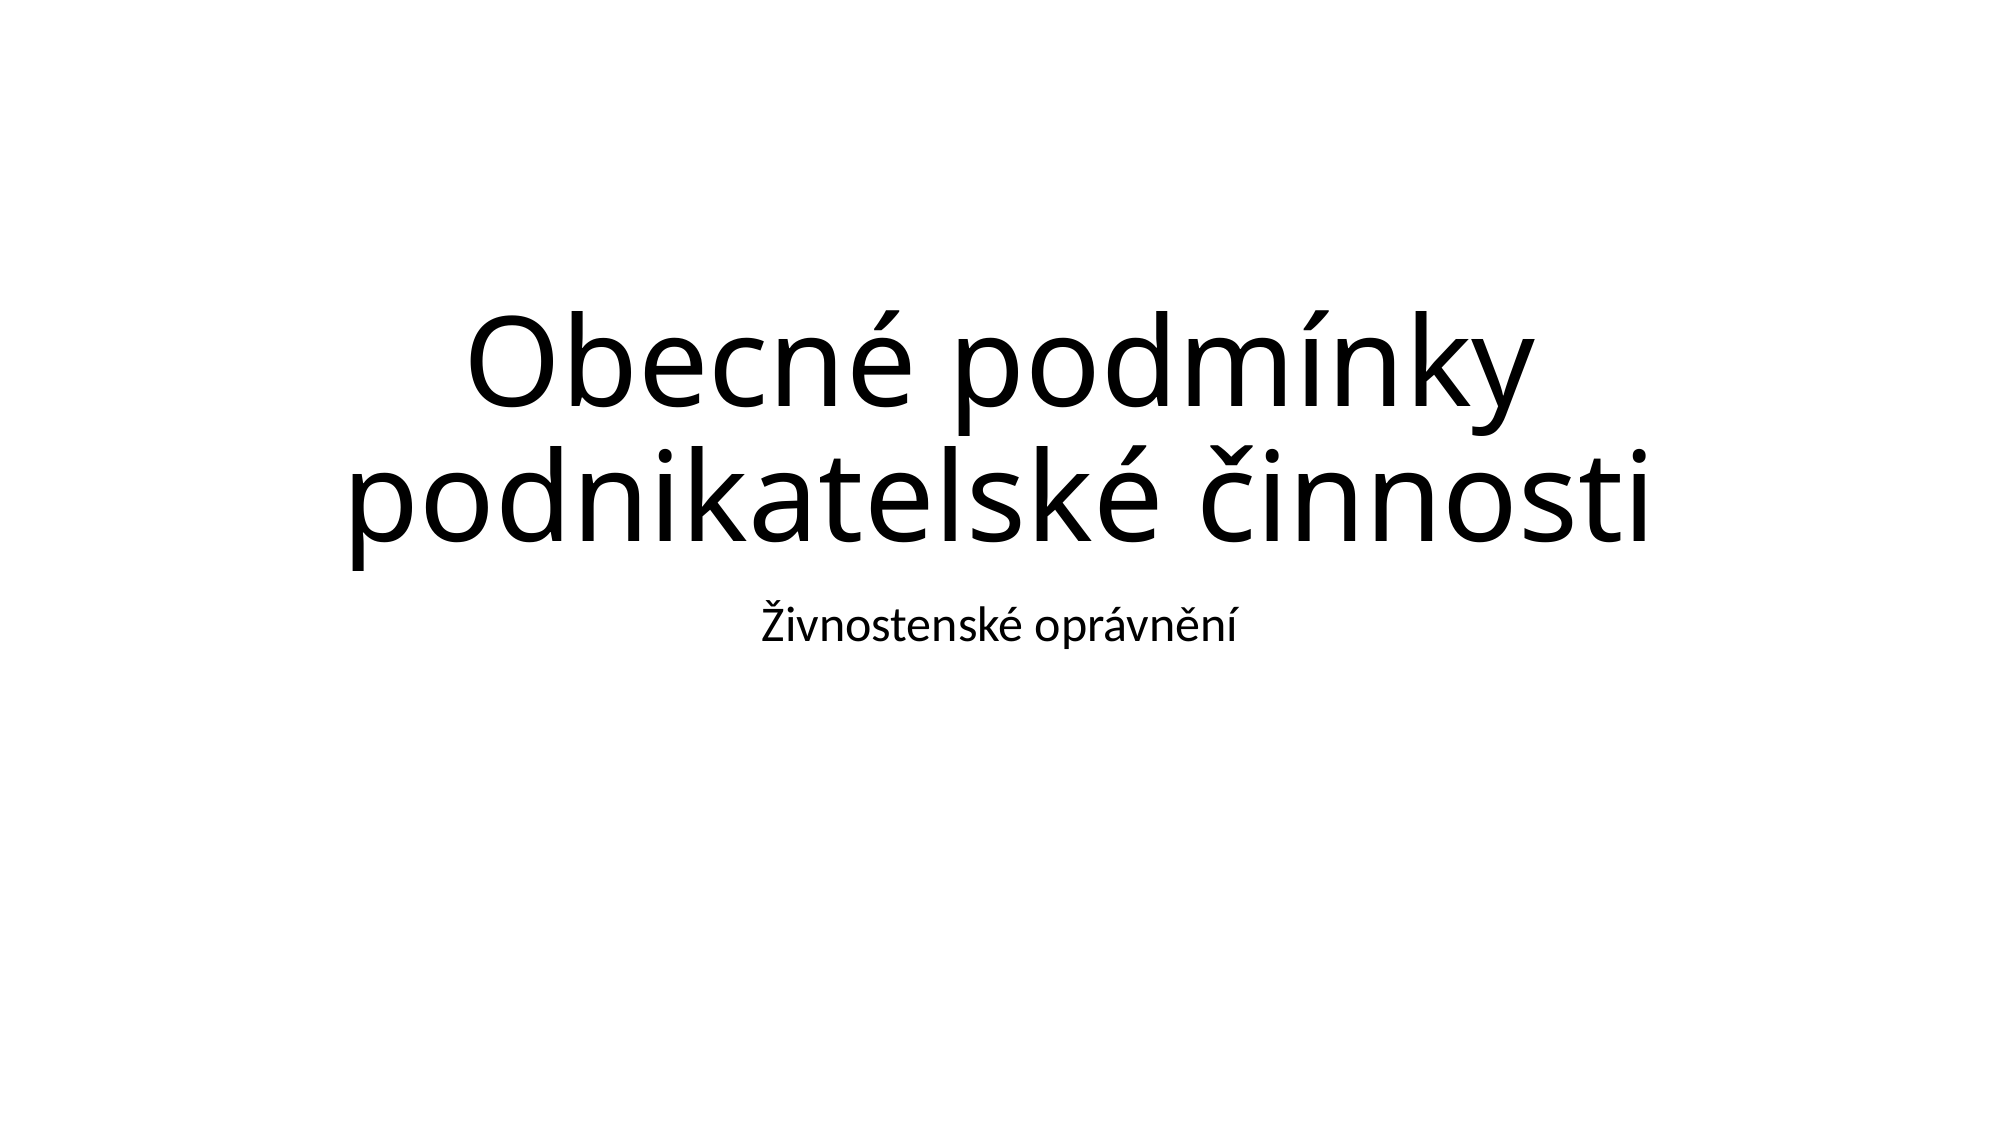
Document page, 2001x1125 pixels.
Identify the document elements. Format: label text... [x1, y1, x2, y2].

subtitle Živnostenské oprávnění [249, 590, 1750, 863]
title Obecné podmínky podnikatelské činnosti [249, 184, 1750, 576]
